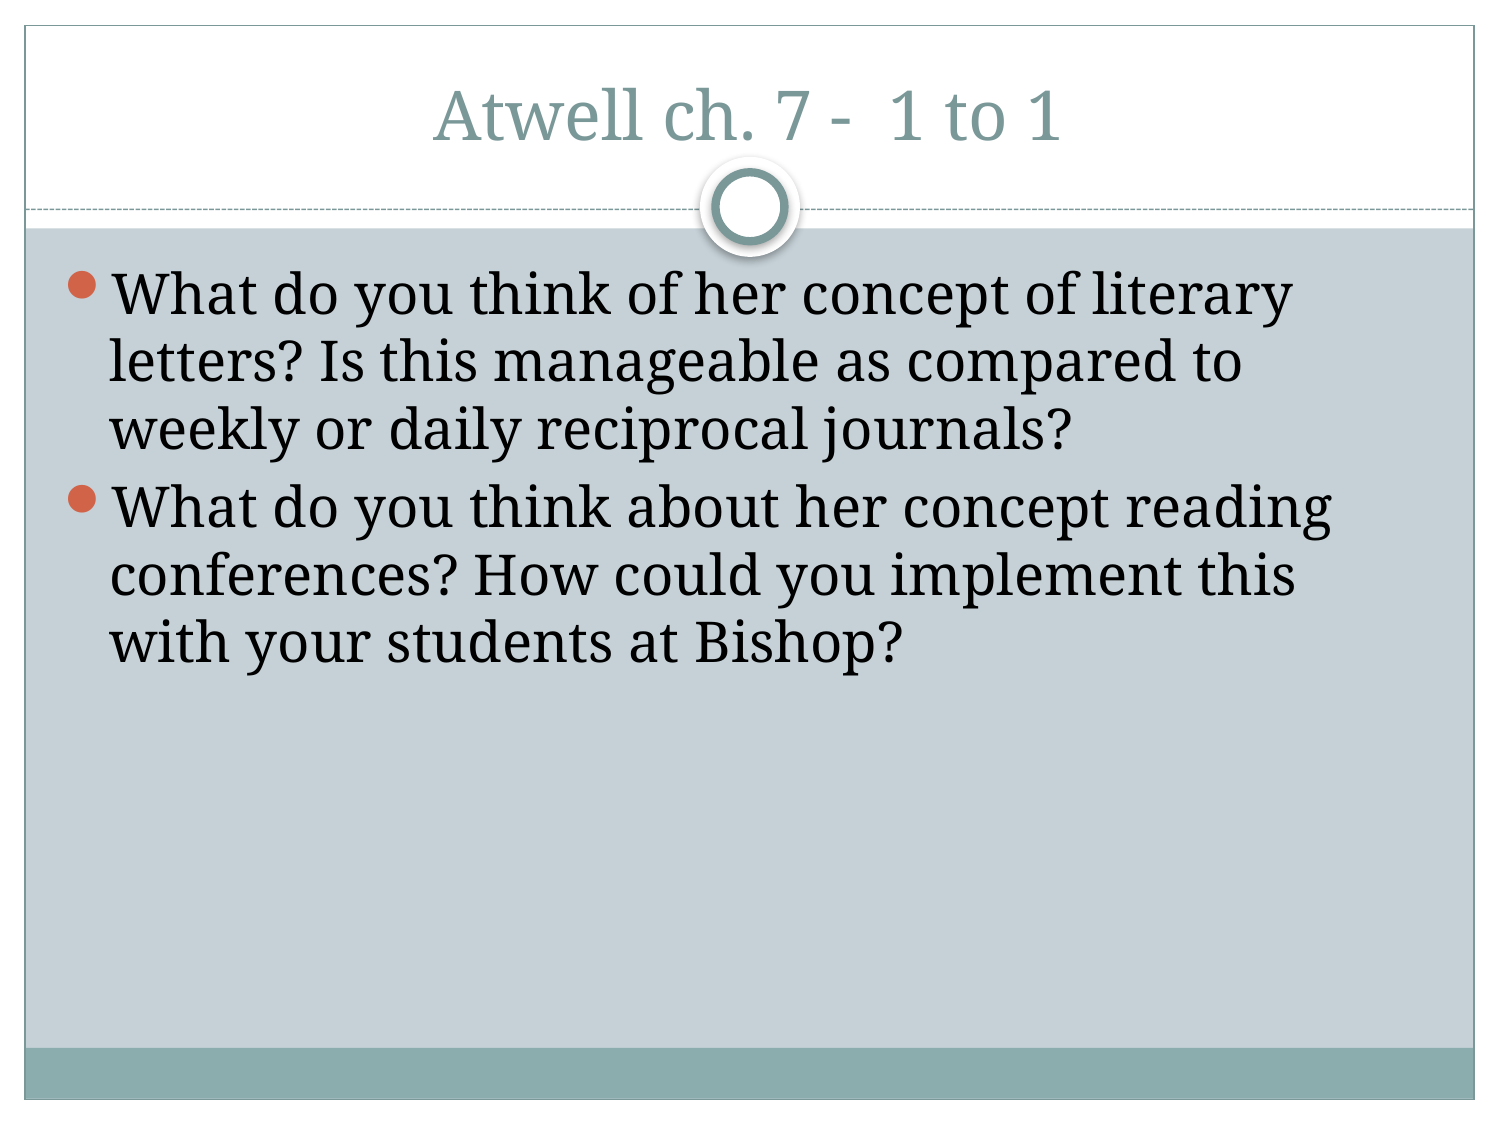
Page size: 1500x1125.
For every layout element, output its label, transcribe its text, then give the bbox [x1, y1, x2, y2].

title Atwell ch. 7 - 1 to 1 [49, 37, 1450, 162]
list What do you think of her concept of literary letters? Is this manageable as compared to weekly or daily reciprocal journals? What do you think about her concept reading conferences? How could you implement this with your students at Bishop? [49, 250, 1445, 1001]
